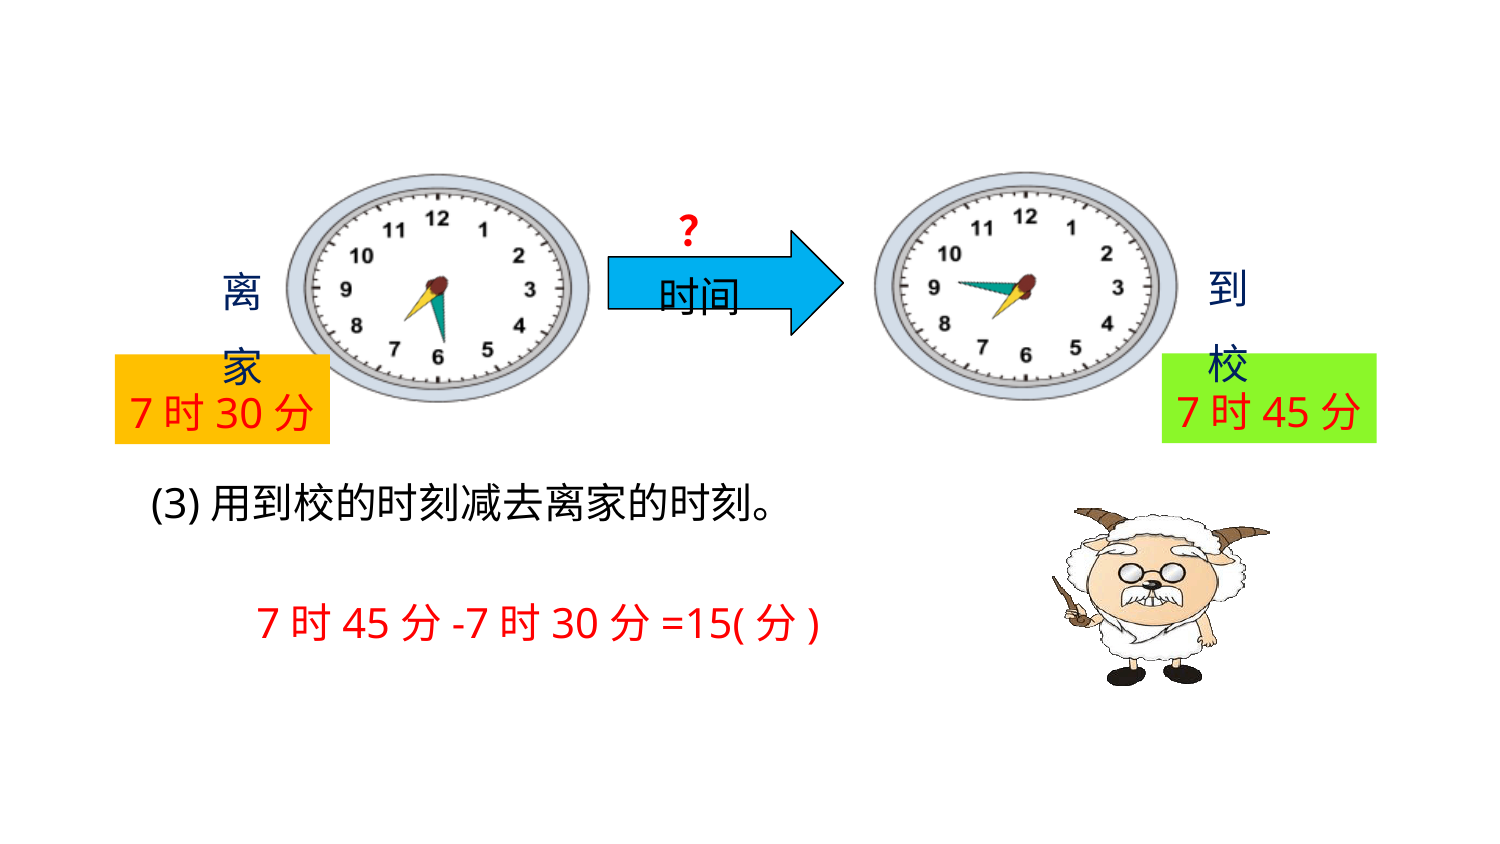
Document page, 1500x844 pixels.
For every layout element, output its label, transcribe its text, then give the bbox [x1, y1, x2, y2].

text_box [843, 169, 1218, 404]
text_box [255, 171, 631, 406]
text_box 7时30分 [114, 354, 330, 445]
text_box 7时45分-7时30分=15(分) [241, 563, 835, 654]
text_box (3)用到校的时刻减去离家的时刻。 [136, 444, 810, 535]
text_box 到 校 [1223, 230, 1265, 396]
text_box ？ [664, 172, 832, 262]
text_box 7时45分 [1161, 353, 1377, 444]
picture [1050, 508, 1270, 687]
text_box [635, 256, 643, 309]
text_box [766, 262, 838, 336]
text_box 离 家 [206, 233, 250, 399]
text_box 时间 [643, 238, 766, 329]
